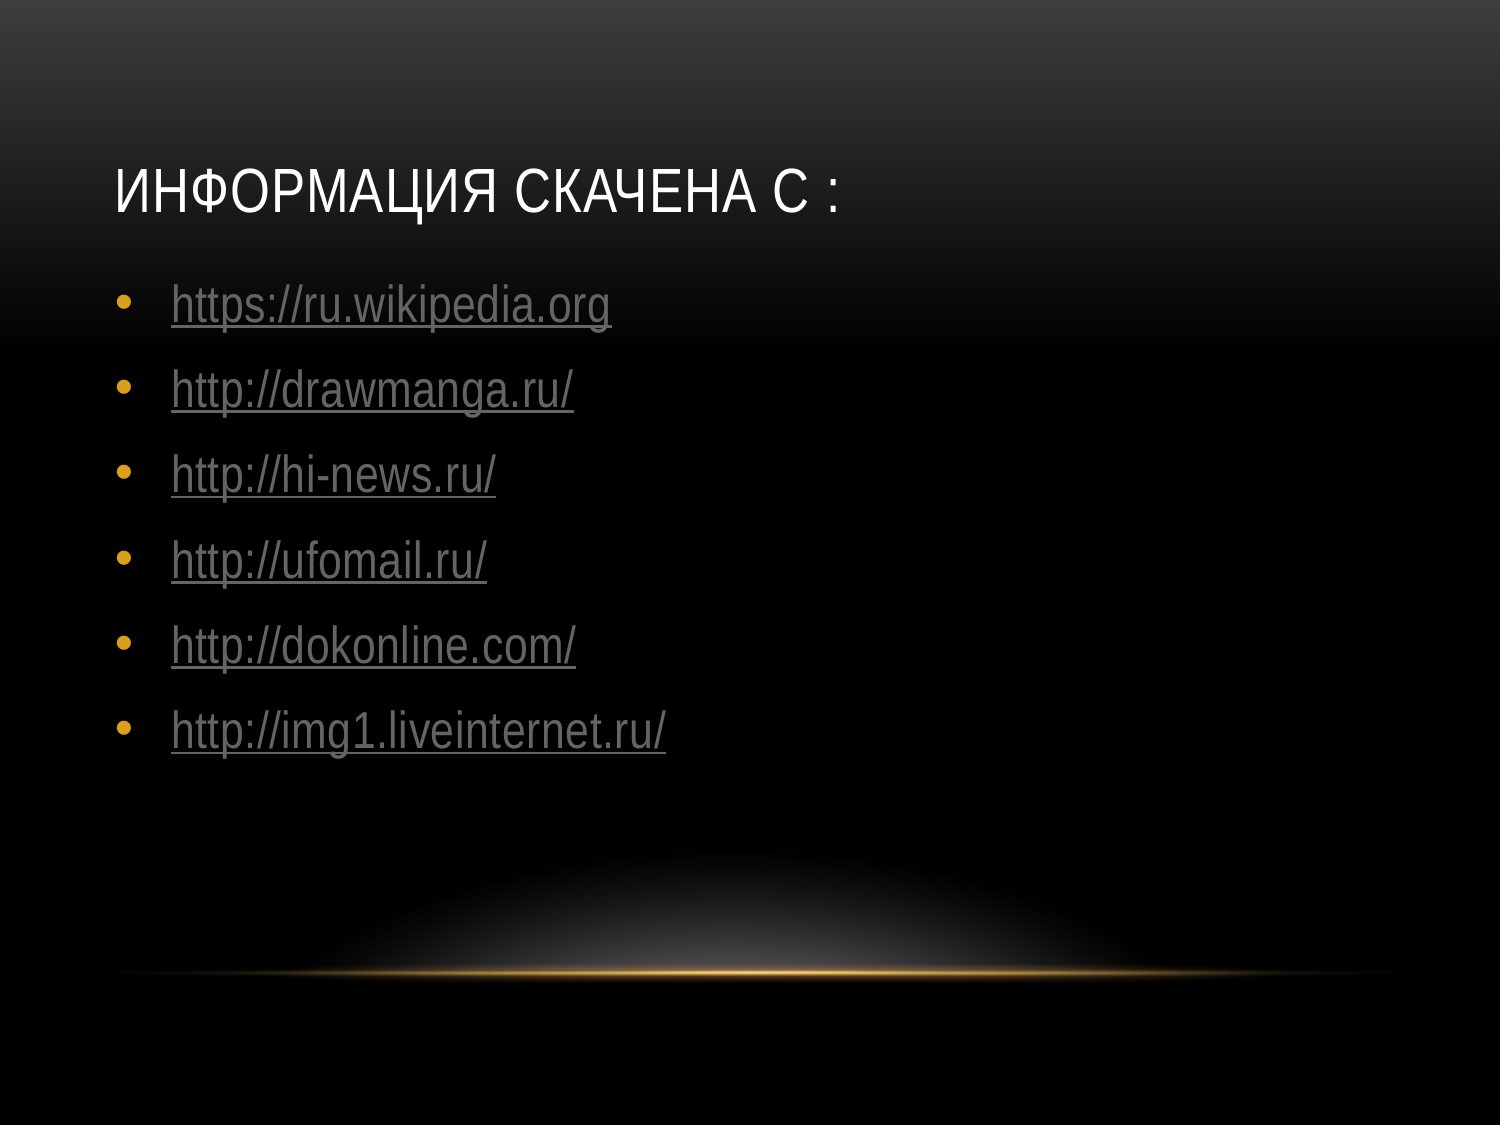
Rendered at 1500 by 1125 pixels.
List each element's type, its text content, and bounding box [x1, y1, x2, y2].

list https://ru.wikipedia.org http://drawmanga.ru/ http://hi-news.ru/ http://ufomail.ru/ http://dokonline.com/ http://img1.liveinternet.ru/ [99, 262, 1400, 938]
title Информация скачена с : [99, 45, 1400, 233]
picture [0, 0, 1500, 1125]
